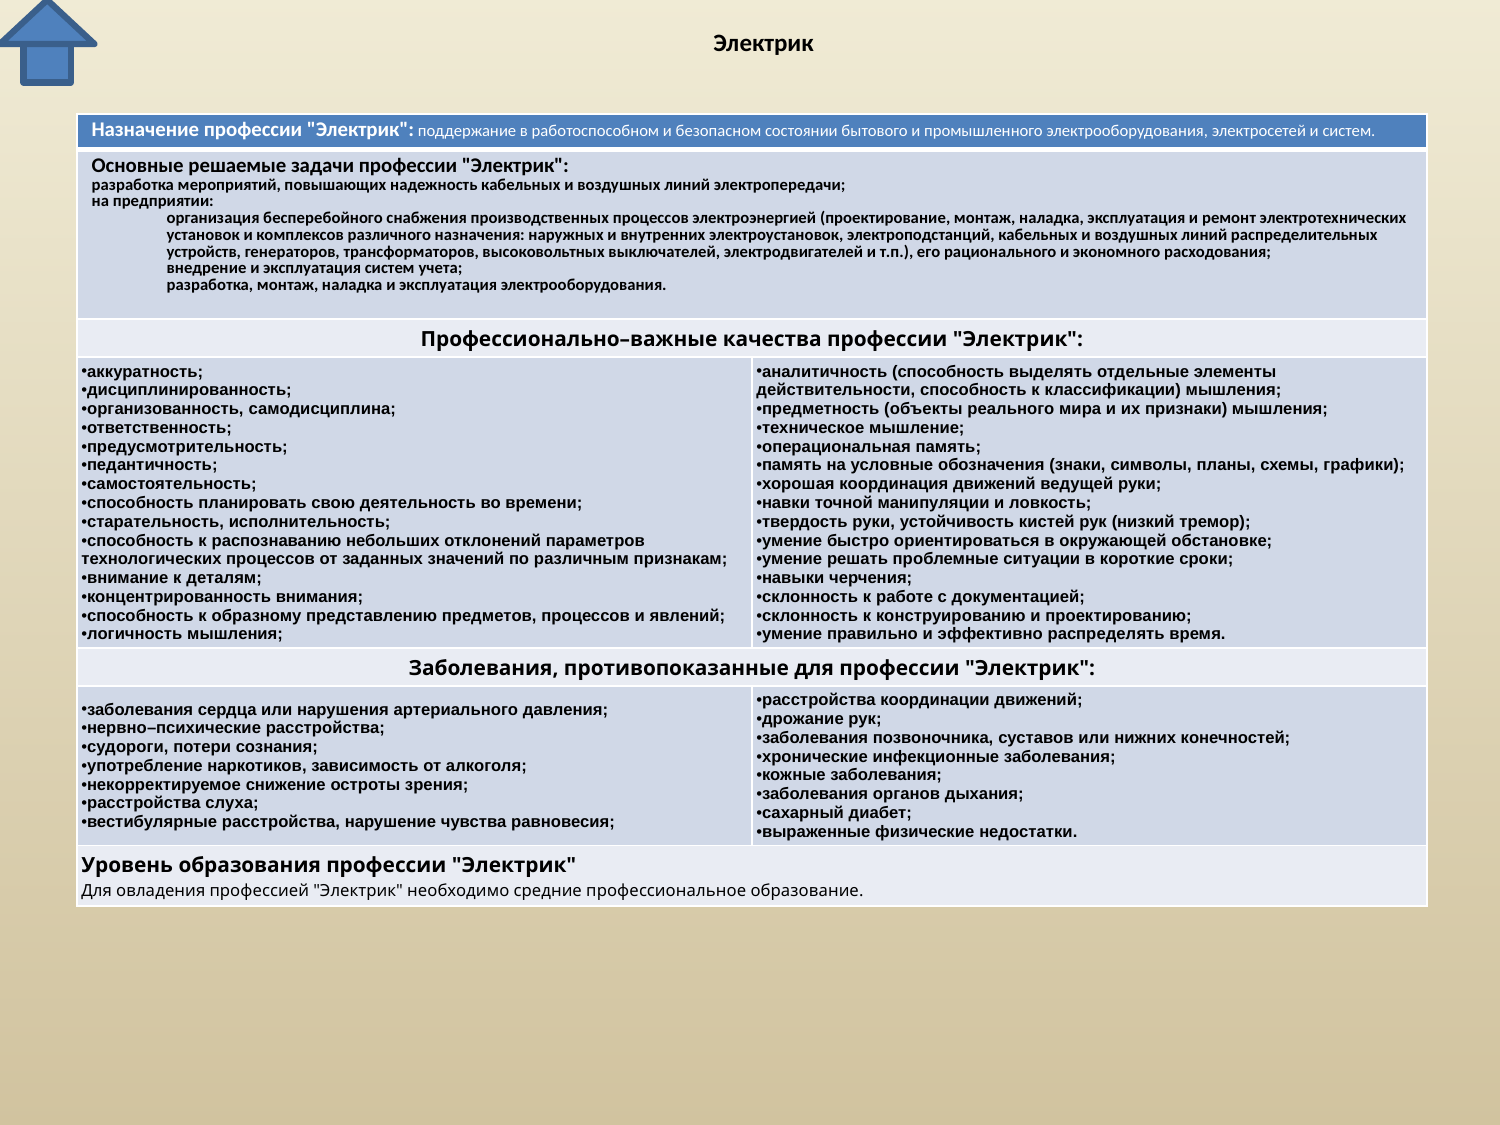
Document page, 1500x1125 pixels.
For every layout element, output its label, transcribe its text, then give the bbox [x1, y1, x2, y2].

table_cell Уровень образования профессии "Электрик" Для овладения профессией "Электрик" необходимо средние профессиональное образование. [78, 846, 1426, 905]
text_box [1, 1, 93, 81]
table_cell Заболевания, противопоказанные для профессии "Электрик": [78, 649, 1426, 685]
table_cell аналитичность (способность выделять отдельные элементы действительности, способность к классификации) мышления; предметность (объекты реального мира и их признаки) мышления; техническое мышление; операциональная память; память на условные обозначения (знаки, символы, планы, схемы, графики); хорошая координация движений ведущей руки; навки точной манипуляции и ловкость; твердость руки, устойчивость кистей рук (низкий тремор); умение быстро ориентироваться в окружающей обстановке; умение решать проблемные ситуации в короткие сроки; навыки черчения; склонность к работе с документацией; склонность к конструированию и проектированию; умение правильно и эффективно распределять время. [753, 358, 1426, 647]
table_header Назначение профессии "Электрик": поддержание в работоспособном и безопасном состоянии бытового и промышленного электрооборудования, электросетей и систем. [78, 115, 1426, 147]
table_cell Основные решаемые задачи профессии "Электрик": разработка мероприятий, повышающих надежность кабельных и воздушных линий электропередачи; на предприятии: организация бесперебойного снабжения производственных процессов электроэнергией (проектирование, монтаж, наладка, эксплуатация и ремонт электротехнических установок и комплексов различного назначения: наружных и внутренних электроустановок, электроподстанций, кабельных и воздушных линий распределительных устройств, генераторов, трансформаторов, высоковольтных выключателей, электродвигателей и т.п.), его рационального и экономного расходования; внедрение и эксплуатация систем учета; разработка, монтаж, наладка и эксплуатация электрооборудования. [78, 152, 1426, 318]
table_cell расстройства координации движений; дрожание рук; заболевания позвоночника, суставов или нижних конечностей; хронические инфекционные заболевания; кожные заболевания; заболевания органов дыхания; сахарный диабет; выраженные физические недостатки. [753, 687, 1426, 845]
title Электрик [101, 0, 1439, 84]
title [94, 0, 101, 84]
table_cell Профессионально–важные качества профессии "Электрик": [78, 320, 1426, 356]
table_cell аккуратность; дисциплинированность; организованность, самодисциплина; ответственность; предусмотрительность; педантичность; самостоятельность; способность планировать свою деятельность во времени; старательность, исполнительность; способность к распознаванию небольших отклонений параметров технологических процессов от заданных значений по различным признакам; внимание к деталям; концентрированность внимания; способность к образному представлению предметов, процессов и явлений; логичность мышления; [78, 358, 751, 647]
table_cell заболевания сердца или нарушения артериального давления; нервно–психические расстройства; судороги, потери сознания; употребление наркотиков, зависимость от алкоголя; некорректируемое снижение остроты зрения; расстройства слуха; вестибулярные расстройства, нарушение чувства равновесия; [78, 687, 751, 845]
